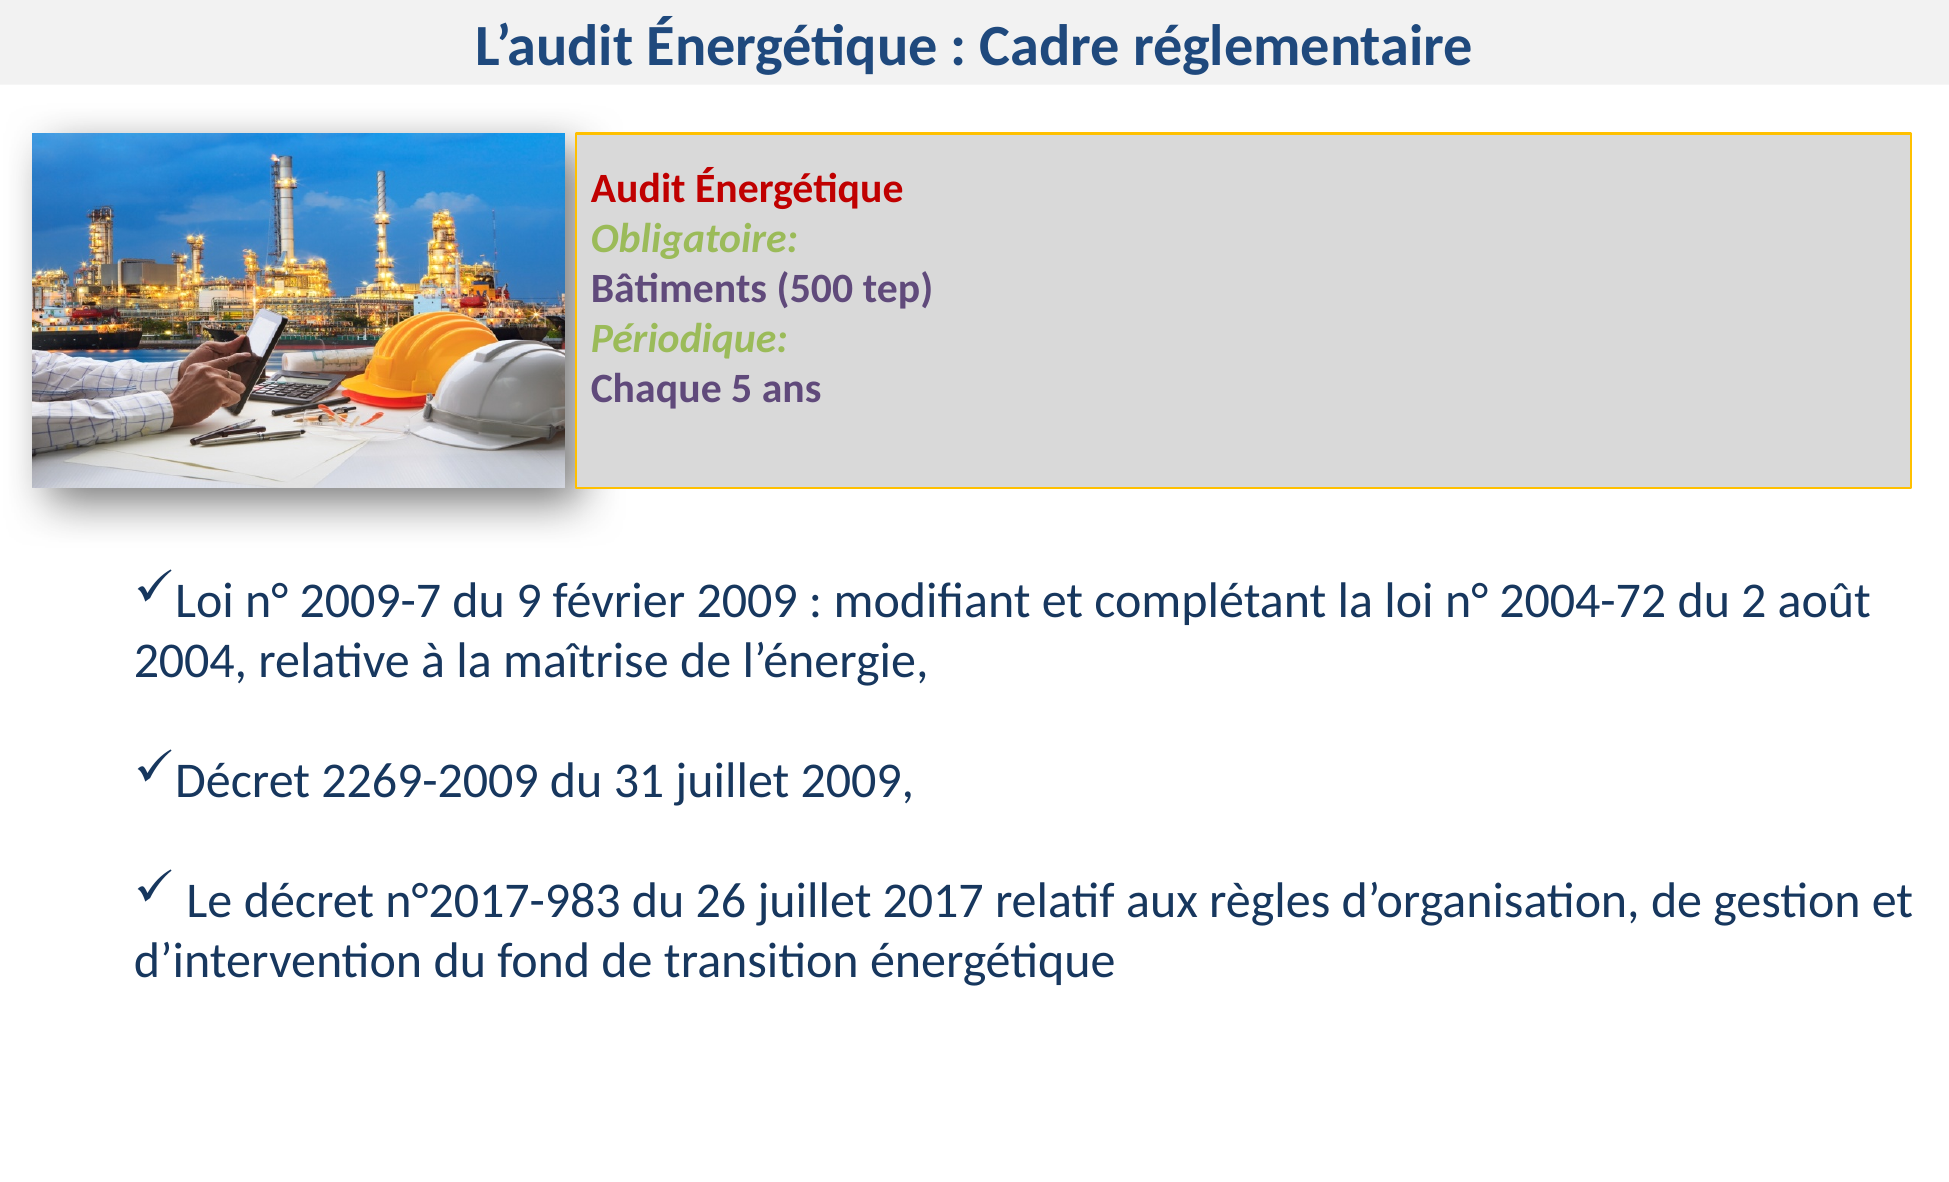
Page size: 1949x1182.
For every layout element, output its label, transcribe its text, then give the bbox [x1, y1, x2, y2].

text_box Loi n° 2009-7 du 9 février 2009 : modifiant et complétant la loi n° 2004-72 du 2 août 2004, relative à la maîtrise de l’énergie, Décret 2269-2009 du 31 juillet 2009, Le décret n°2017-983 du 26 juillet 2017 relatif aux règles d’organisation, de gestion et d’intervention du fond de transition énergétique [118, 499, 1949, 1055]
text_box L’audit Énergétique : Cadre réglementaire [0, 0, 1949, 85]
picture [32, 133, 565, 489]
text_box Audit Énergétique Obligatoire: Bâtiments (500 tep) Périodique: Chaque 5 ans [574, 131, 1913, 490]
